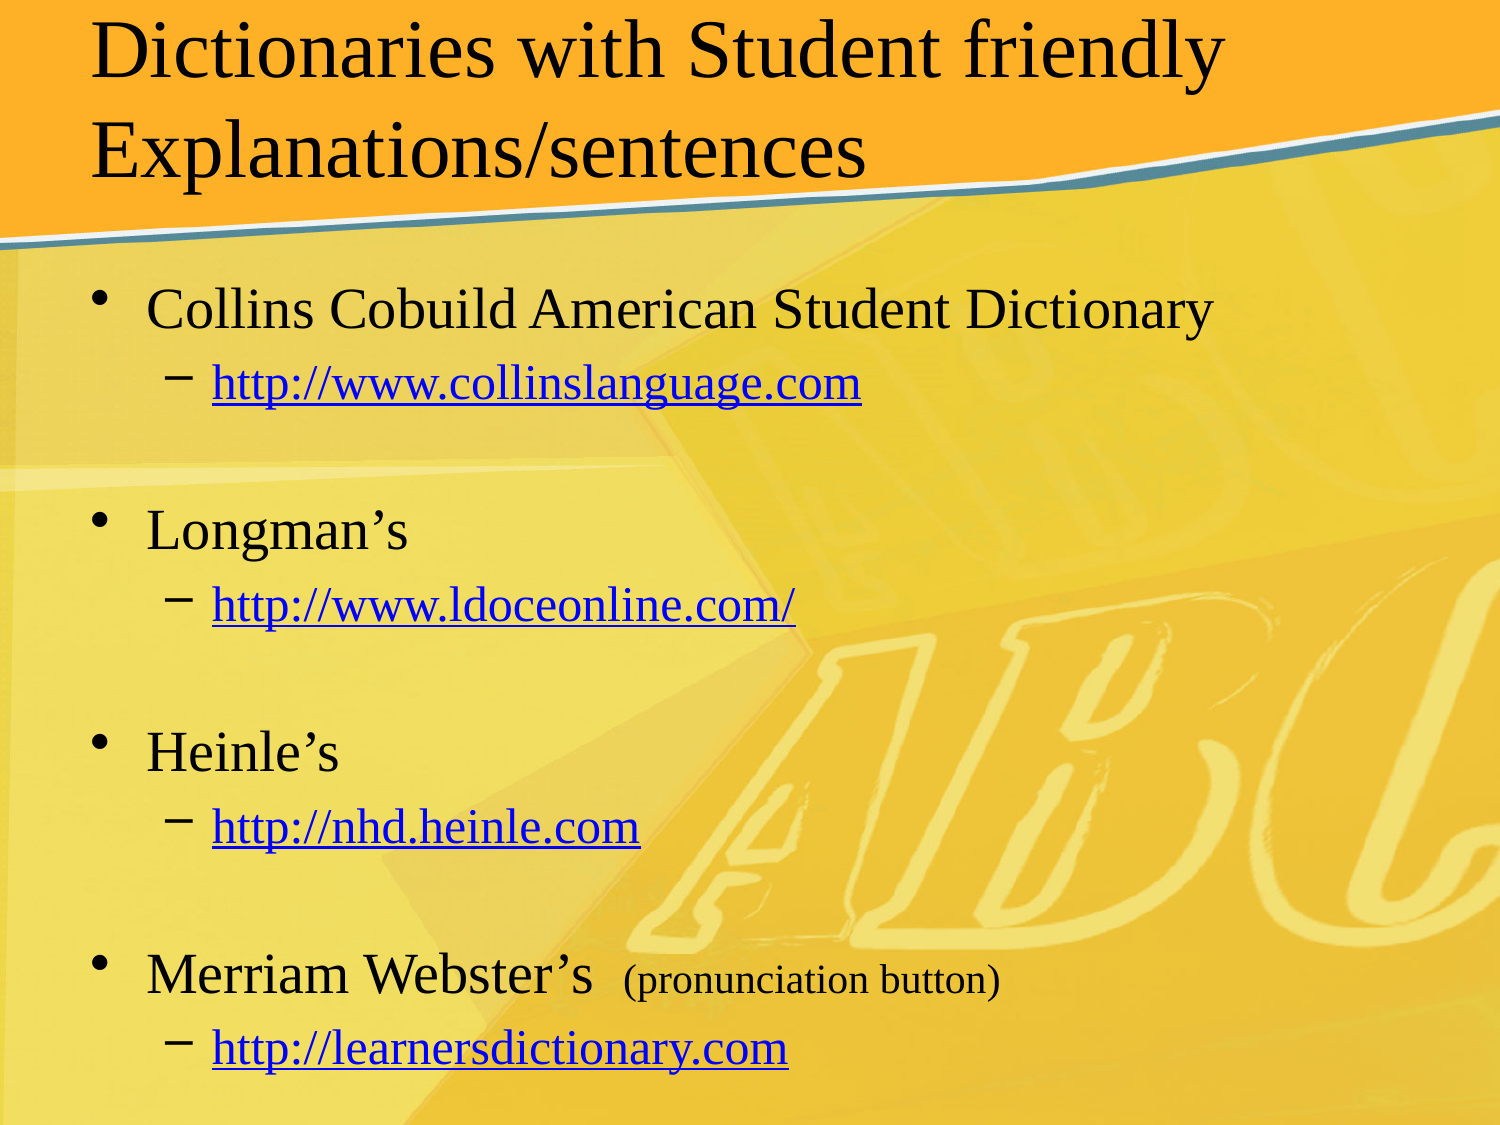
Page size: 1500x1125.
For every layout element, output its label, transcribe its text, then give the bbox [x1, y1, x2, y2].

list Collins Cobuild American Student Dictionary http://www.collinslanguage.com Longman’s http://www.ldoceonline.com/ Heinle’s http://nhd.heinle.com Merriam Webster’s (pronunciation button) http://learnersdictionary.com [74, 262, 1426, 1006]
picture [0, 0, 1500, 1125]
title Dictionaries with Student friendly Explanations/sentences [74, 0, 1426, 188]
